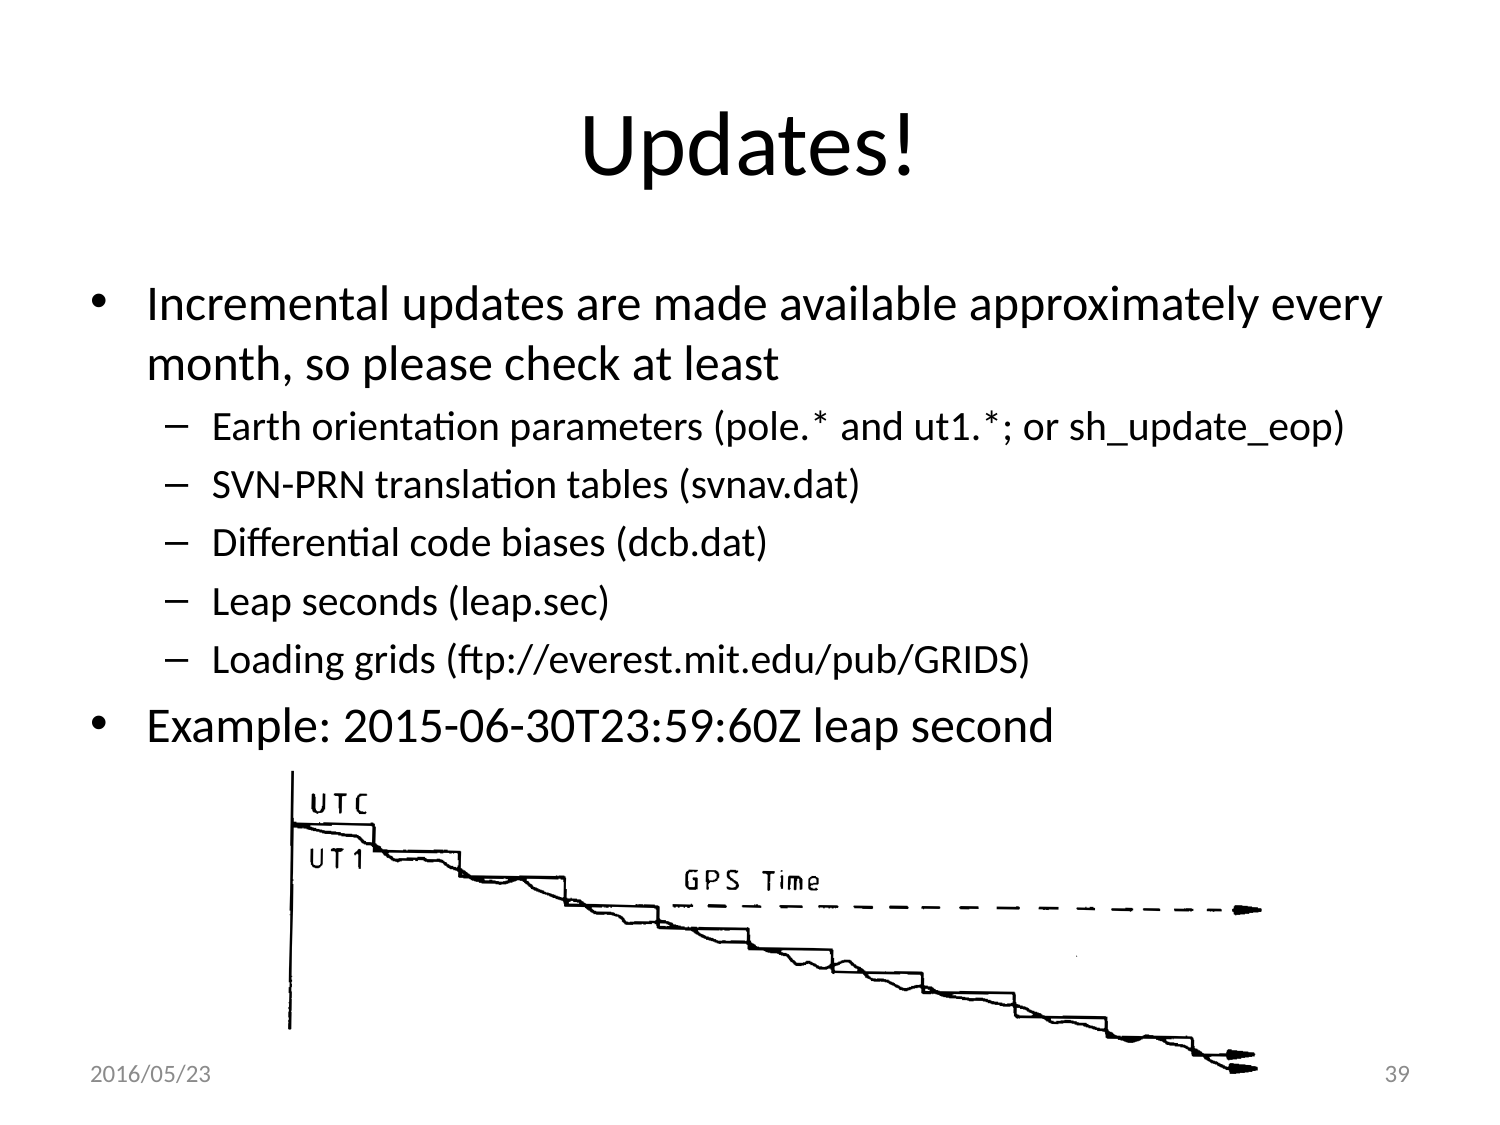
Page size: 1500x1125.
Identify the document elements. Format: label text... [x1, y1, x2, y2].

list Incremental updates are made available approximately every month, so please check at least Earth orientation parameters (pole.* and ut1.*; or sh_update_eop) SVN-PRN translation tables (svnav.dat) Differential code biases (dcb.dat) Leap seconds (leap.sec) Loading grids (ftp://everest.mit.edu/pub/GRIDS) Example: 2015-06-30T23:59:60Z leap second [75, 262, 1425, 1005]
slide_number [75, 1042, 425, 1103]
title Updates! [75, 45, 1425, 233]
picture [231, 770, 1285, 1100]
slide_number 39 [1074, 1042, 1425, 1103]
